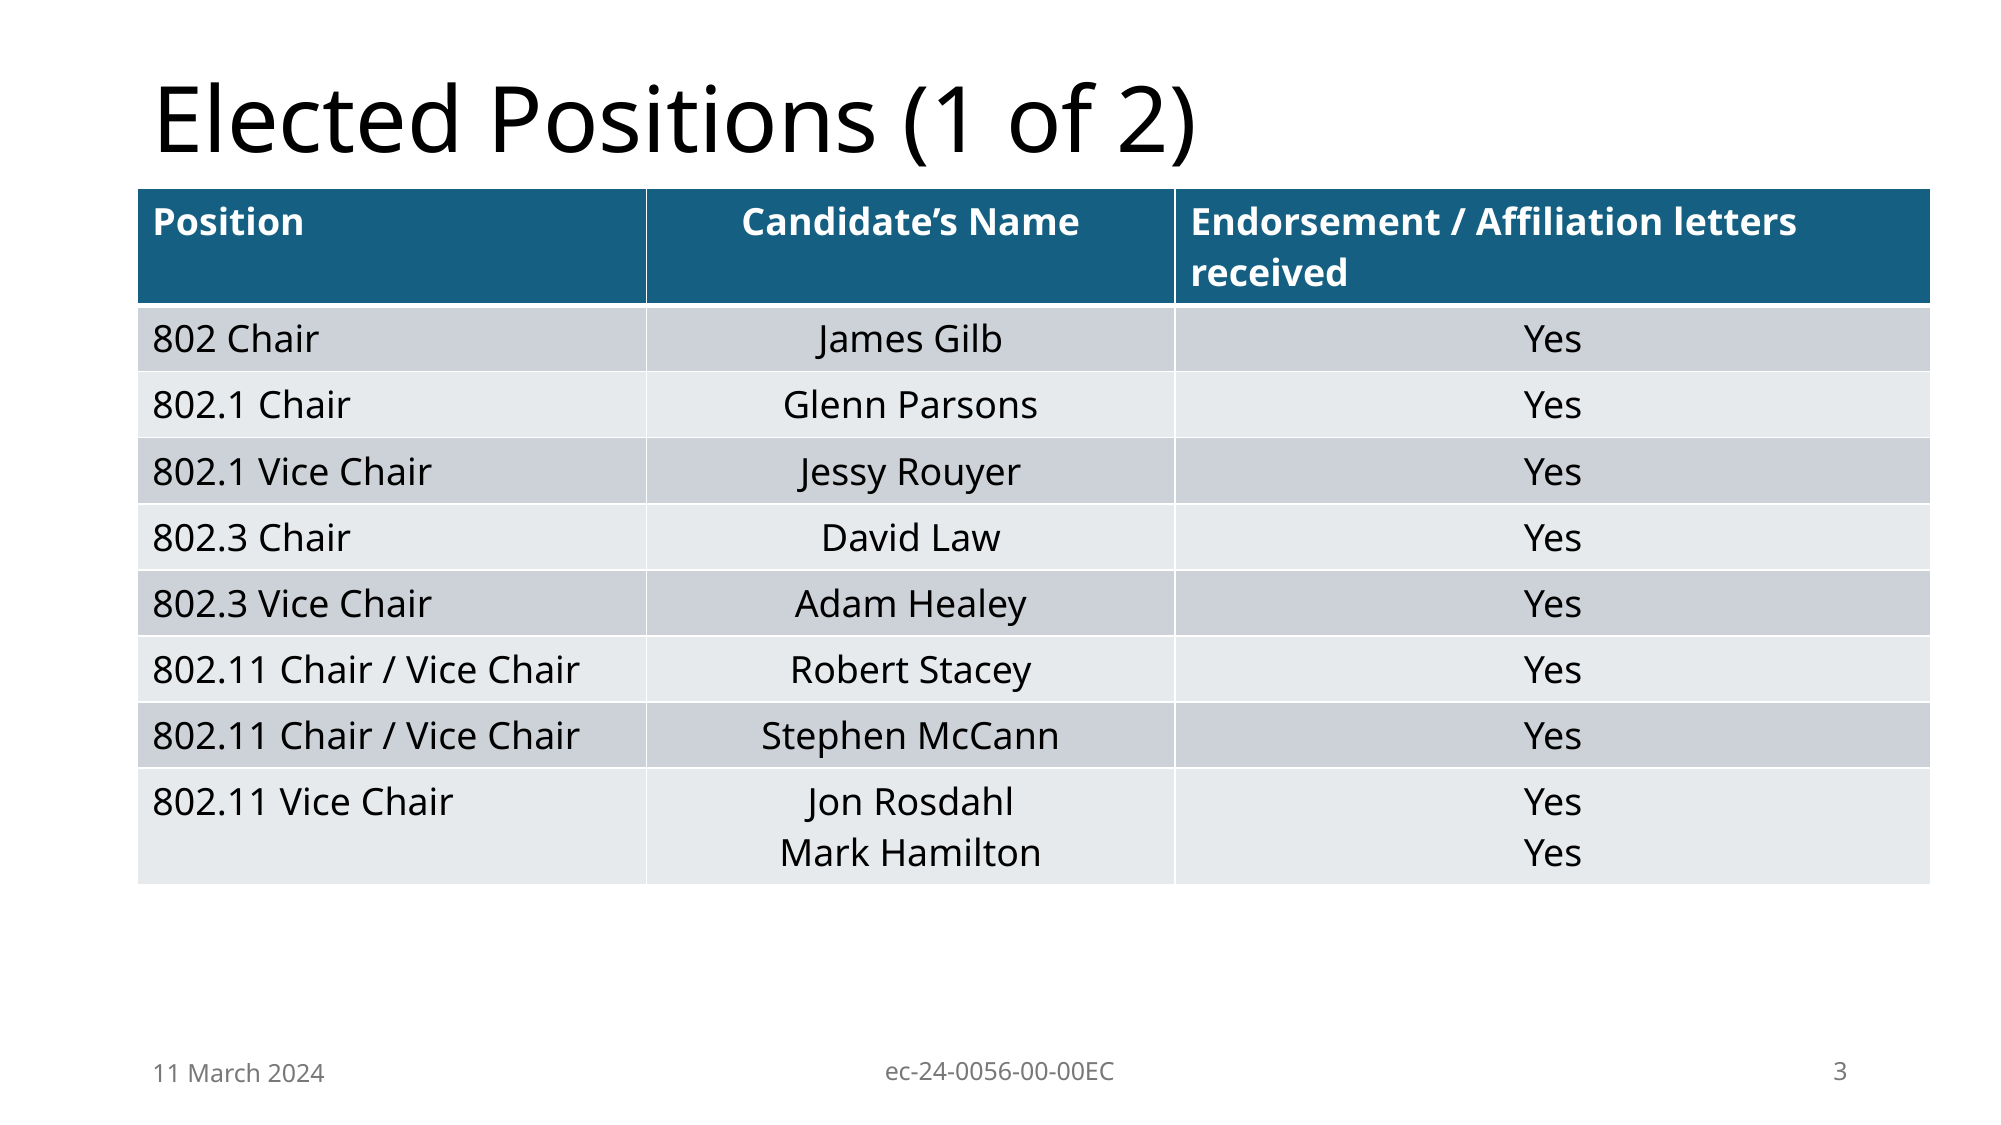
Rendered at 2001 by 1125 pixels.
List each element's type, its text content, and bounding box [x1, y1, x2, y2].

table_cell 802.11 Chair / Vice Chair [138, 703, 646, 767]
table_cell Robert Stacey [647, 637, 1174, 701]
table_cell Jessy Rouyer [647, 438, 1174, 503]
table_cell Yes [1176, 308, 1930, 371]
slide_number 3 [1412, 1042, 1863, 1103]
table_cell Yes [1176, 372, 1930, 437]
table_cell 802 Chair [138, 308, 646, 371]
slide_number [137, 1042, 588, 1103]
table_cell Yes [1176, 571, 1930, 635]
table_cell 802.3 Chair [138, 505, 646, 569]
table_cell 802.11 Chair / Vice Chair [138, 637, 646, 701]
table_cell 802.11 Vice Chair [138, 769, 646, 884]
table_cell Stephen McCann [647, 703, 1174, 767]
table_cell Yes [1176, 505, 1930, 569]
table_cell Yes [1176, 703, 1930, 767]
table_header Position [138, 189, 646, 303]
table_cell Yes [1176, 637, 1930, 701]
title Elected Positions (1 of 2) [137, 59, 1863, 186]
table_cell 802.1 Chair [138, 372, 646, 437]
table_cell 802.1 Vice Chair [138, 438, 646, 503]
table_cell Yes Yes [1176, 769, 1930, 884]
table_cell James Gilb [647, 308, 1174, 371]
footer ec-24-0056-00-00EC [662, 1042, 1338, 1103]
table_cell Jon Rosdahl Mark Hamilton [647, 769, 1174, 884]
table_header Candidate’s Name [647, 189, 1174, 303]
table_cell 802.3 Vice Chair [138, 571, 646, 635]
table_header Endorsement / Affiliation letters received [1176, 189, 1930, 303]
table_cell Yes [1176, 438, 1930, 503]
table_cell Glenn Parsons [647, 372, 1174, 437]
table_cell David Law [647, 505, 1174, 569]
table_cell Adam Healey [647, 571, 1174, 635]
